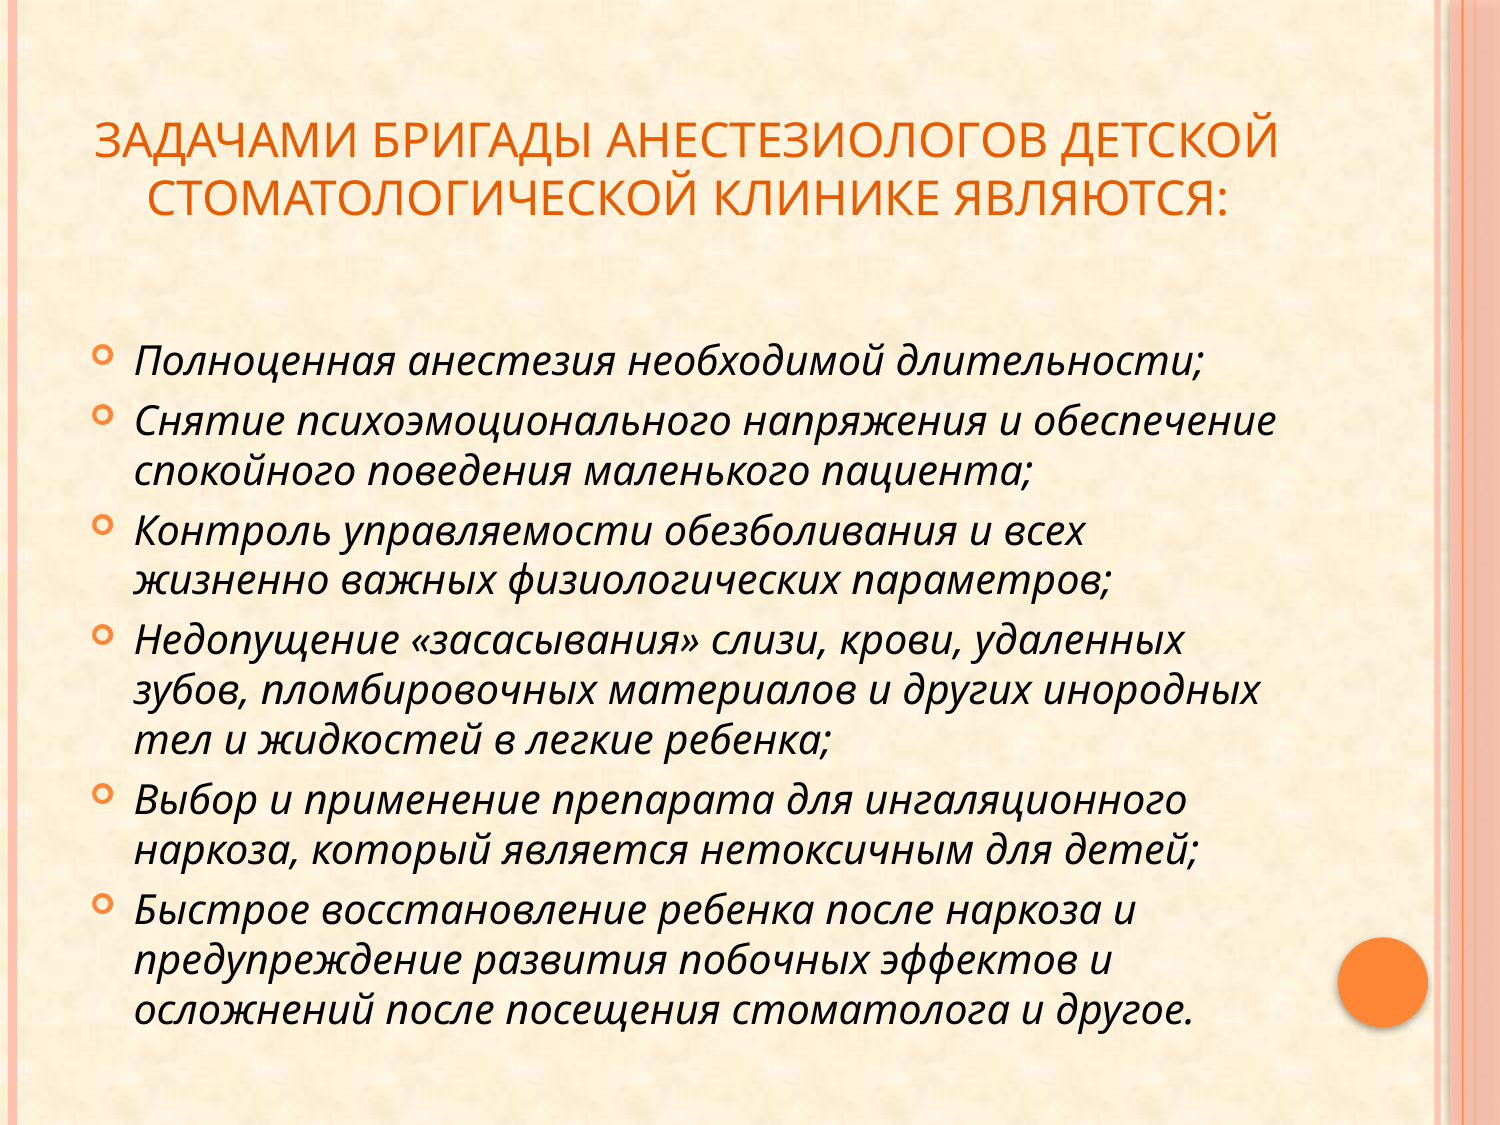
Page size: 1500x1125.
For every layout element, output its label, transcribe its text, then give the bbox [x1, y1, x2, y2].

picture [0, 0, 7, 1125]
picture [1441, 0, 1449, 1125]
list Полноценная анестезия необходимой длительности; Снятие психоэмоционального напряжения и обеспечение спокойного поведения маленького пациента; Контроль управляемости обезболивания и всех жизненно важных физиологических параметров; Недопущение «засасывания» слизи, крови, удаленных зубов, пломбировочных материалов и других инородных тел и жидкостей в легкие ребенка; Выбор и применение препарата для ингаляционного наркоза, который является нетоксичным для детей; Быстрое восстановление ребенка после наркоза и предупреждение развития побочных эффектов и осложнений после посещения стоматолога и другое. [75, 326, 1300, 1062]
picture [18, 0, 1434, 1125]
title Задачами бригады анестезиологов детской стоматологической клинике являются: [75, 45, 1300, 233]
